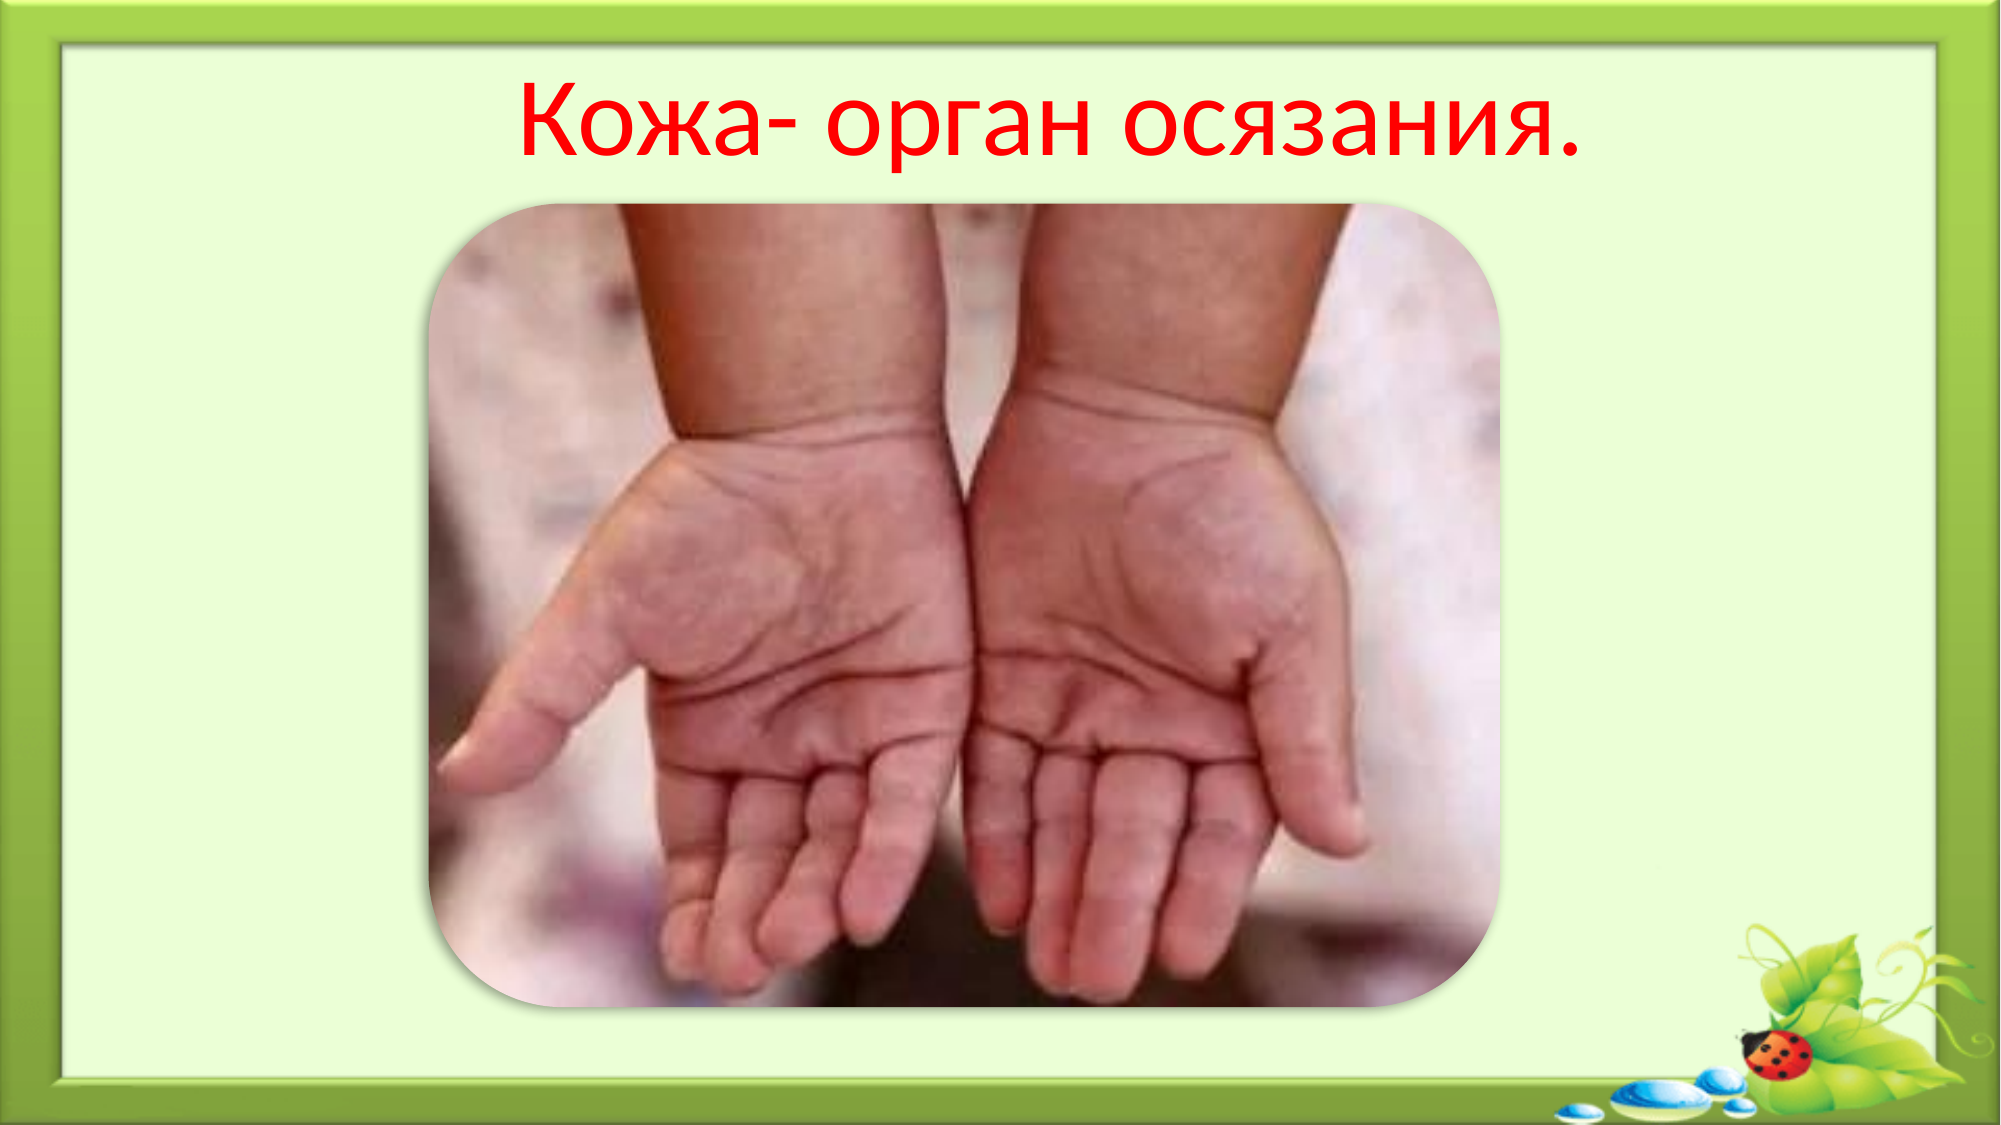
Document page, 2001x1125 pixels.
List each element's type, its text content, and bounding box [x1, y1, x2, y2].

text_box Кожа- орган осязания. [502, 35, 1601, 186]
picture [0, 0, 2001, 1125]
